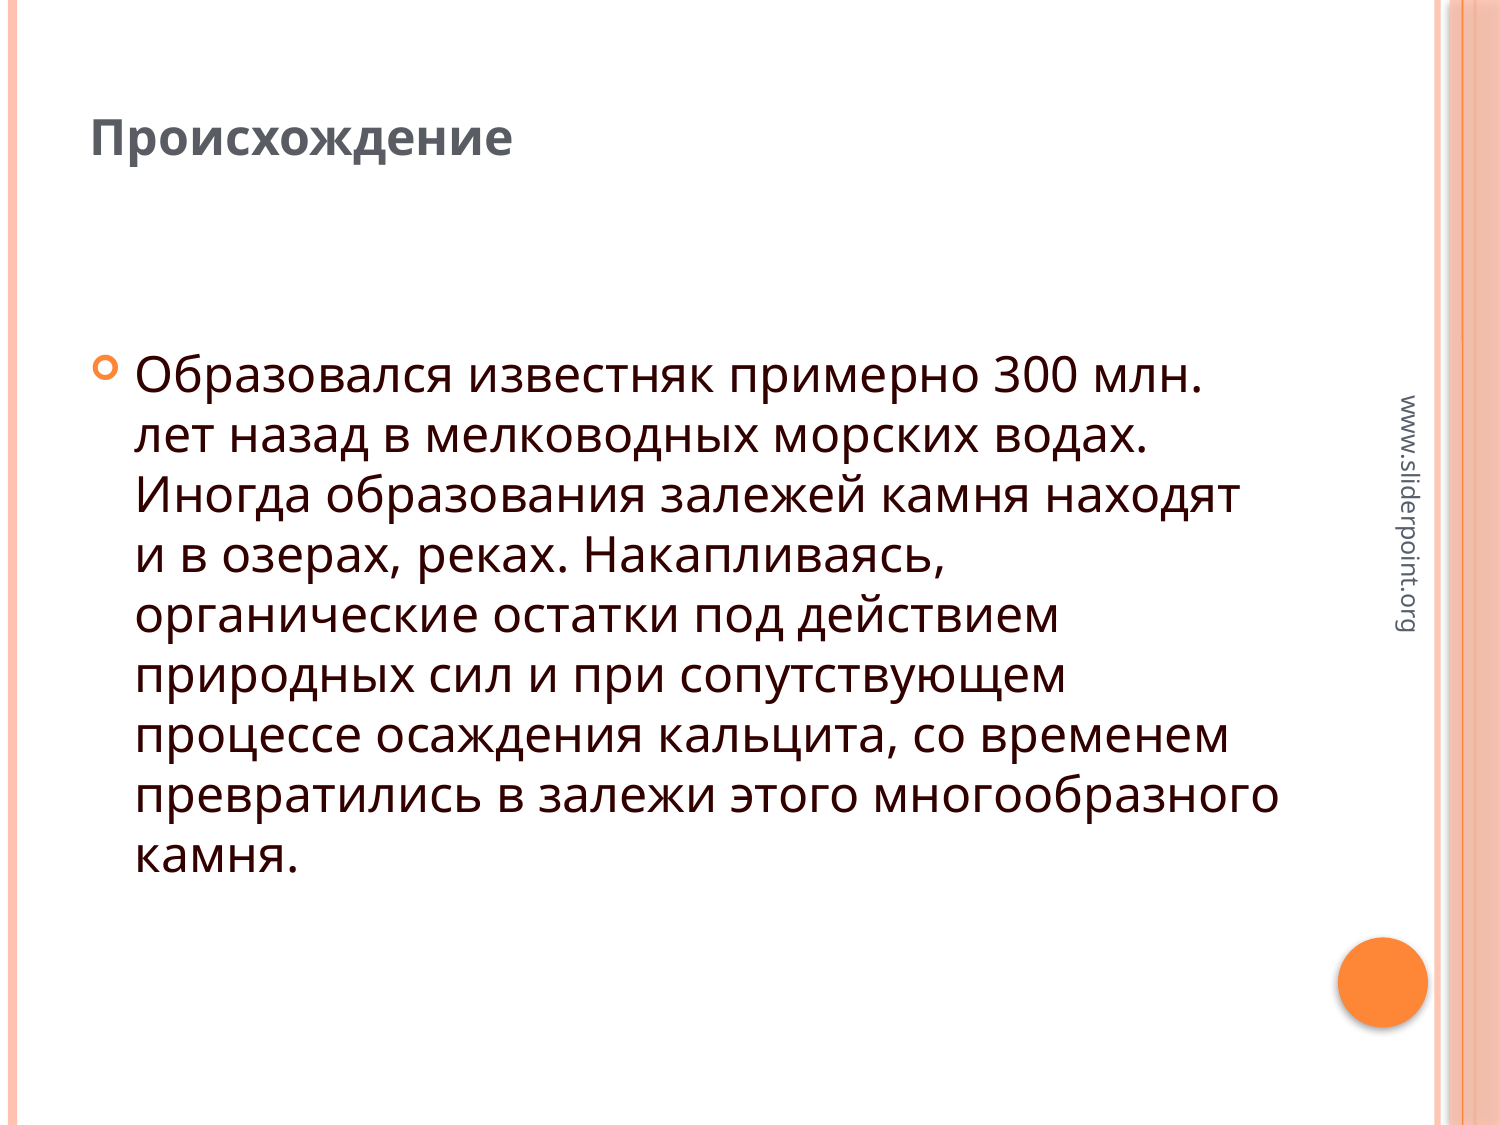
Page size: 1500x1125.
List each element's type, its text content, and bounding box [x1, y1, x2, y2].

footer www.sliderpoint.org [1379, 380, 1440, 906]
title Происхождение [75, 45, 1300, 233]
list Образовался известняк примерно 300 млн. лет назад в мелководных морских водах. Иногда образования залежей камня находят и в озерах, реках. Накапливаясь, органические остатки под действием природных сил и при сопутствующем процессе осаждения кальцита, со временем превратились в залежи этого многообразного камня. [75, 262, 1300, 1062]
